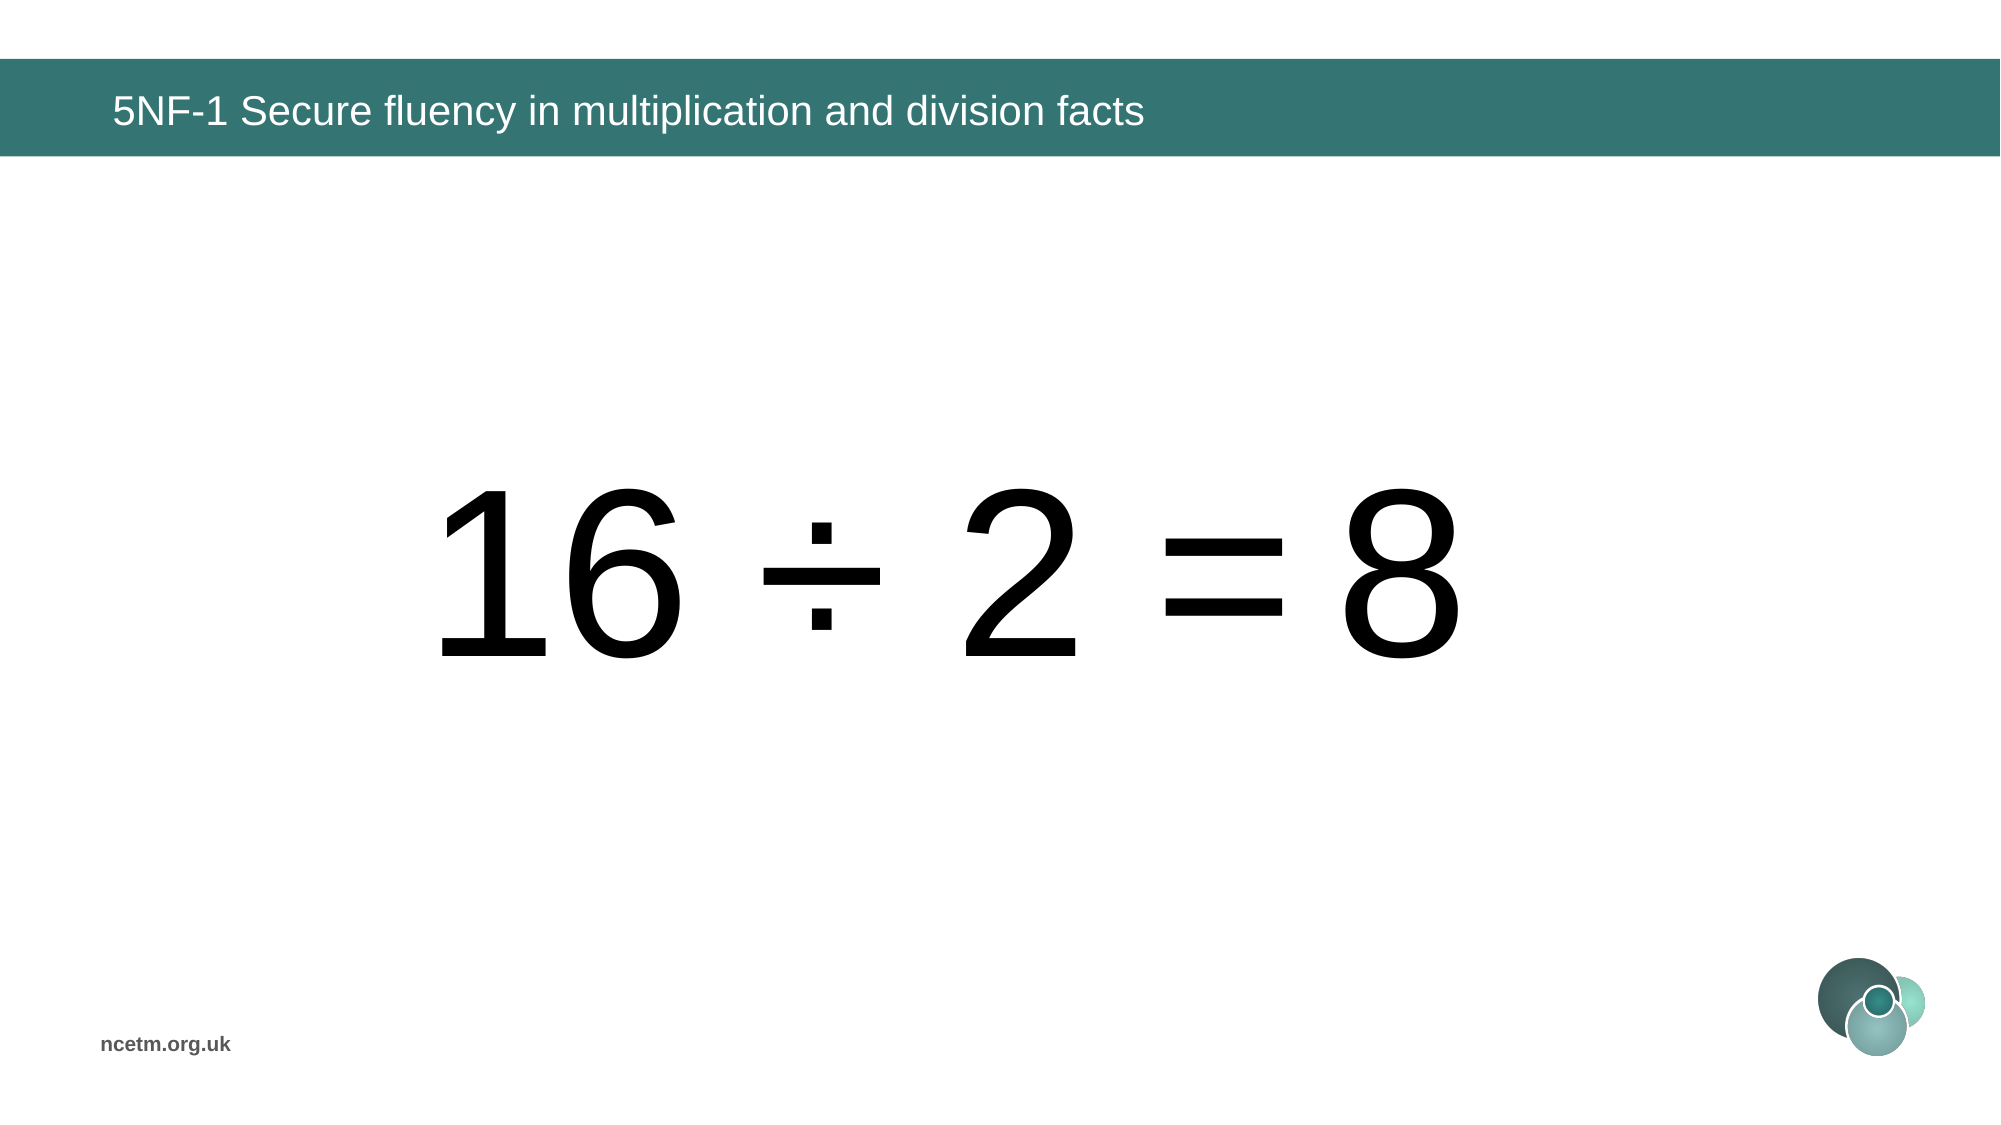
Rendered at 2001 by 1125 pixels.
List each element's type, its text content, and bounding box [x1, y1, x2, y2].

title 5NF-1 Secure fluency in multiplication and division facts [97, 76, 1945, 147]
text_box 8 [1321, 409, 1485, 712]
picture [1818, 958, 1925, 1056]
text_box 16 ÷ 2 = [409, 409, 1321, 712]
